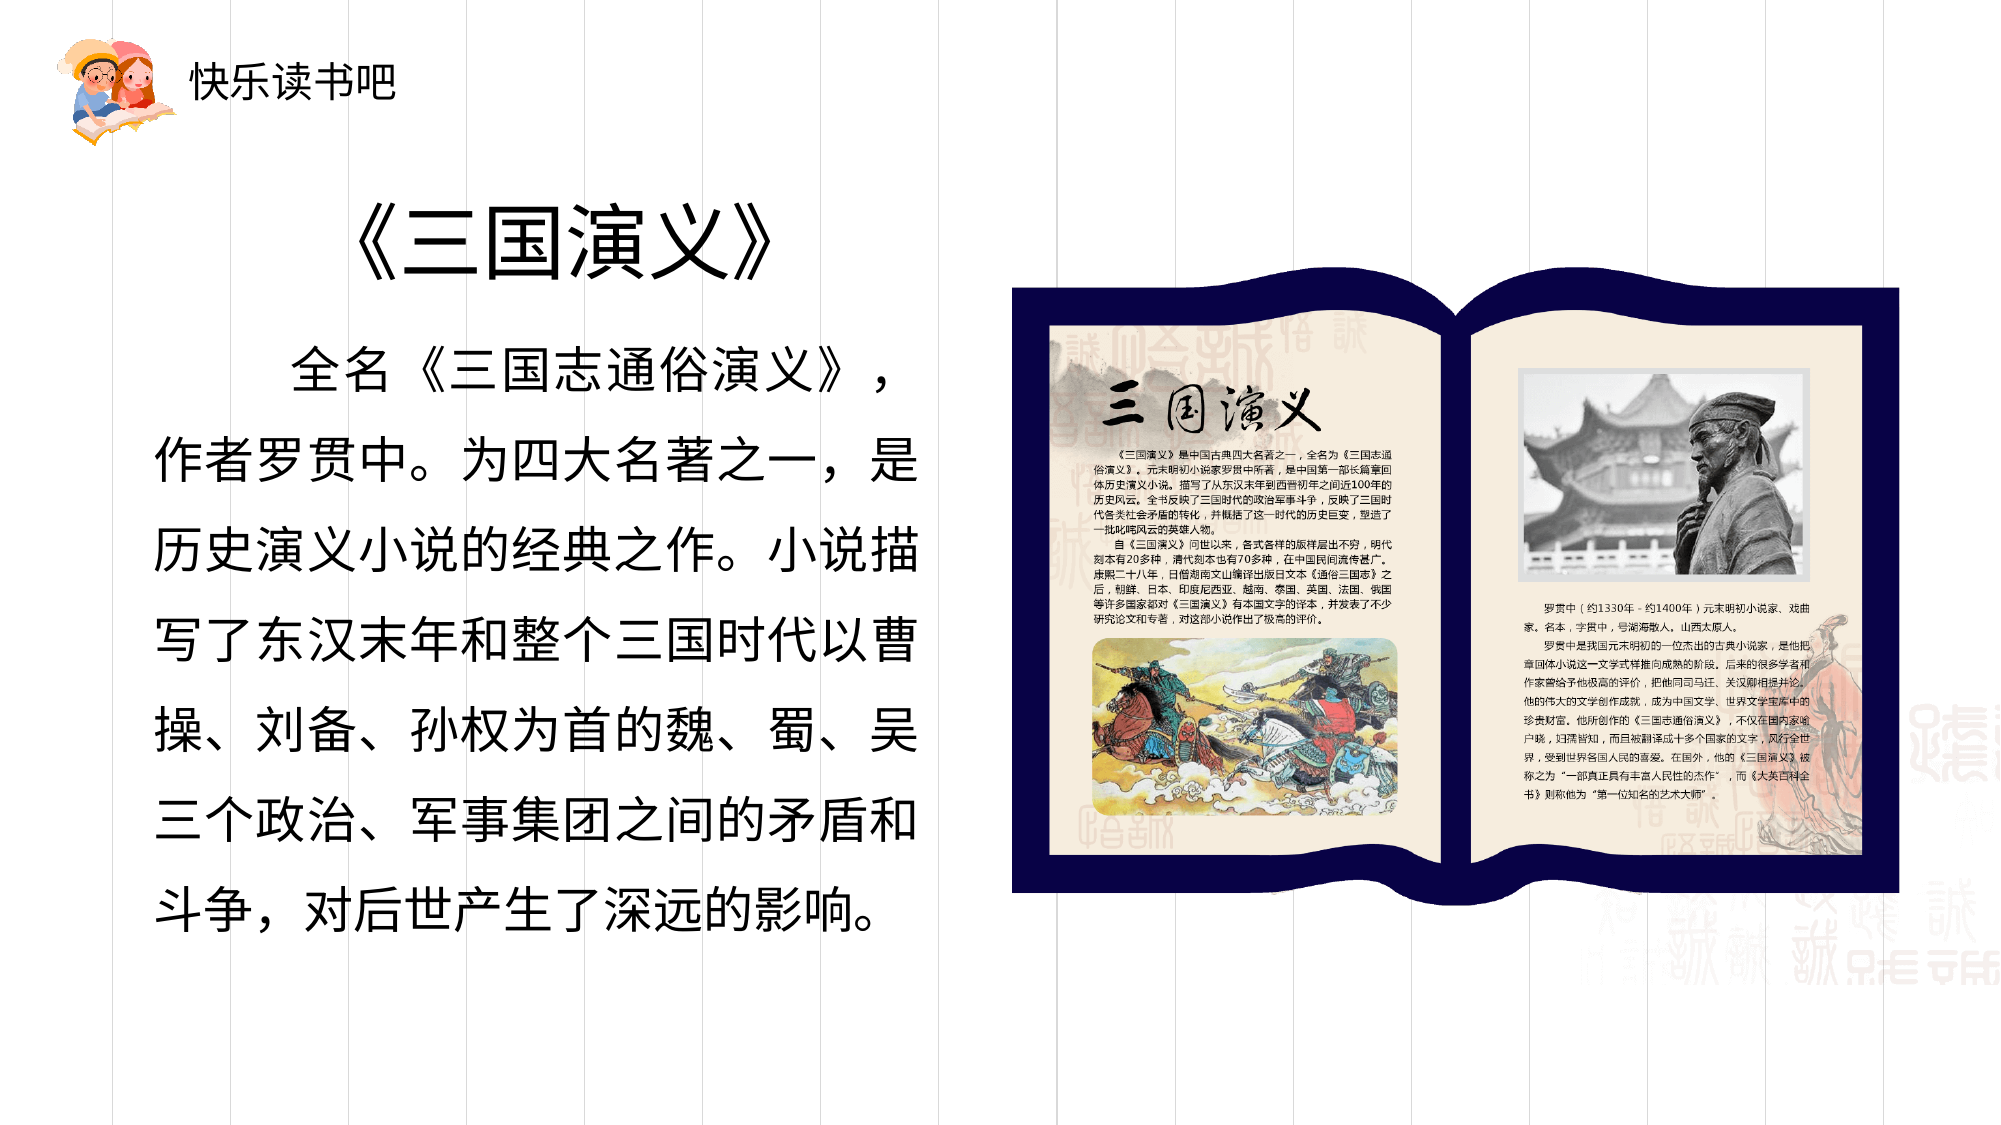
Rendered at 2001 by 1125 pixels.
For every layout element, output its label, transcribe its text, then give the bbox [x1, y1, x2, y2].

picture [896, 182, 2000, 985]
text_box 《三国演义》 [301, 182, 896, 298]
text_box 全名《三国志通俗演义》，作者罗贯中。为四大名著之一，是历史演义小说的经典之作。小说描写了东汉末年和整个三国时代以曹操、刘备、孙权为首的魏、蜀、吴三个政治、军事集团之间的矛盾和斗争，对后世产生了深远的影响。 [138, 300, 896, 946]
picture [3, 6, 231, 169]
